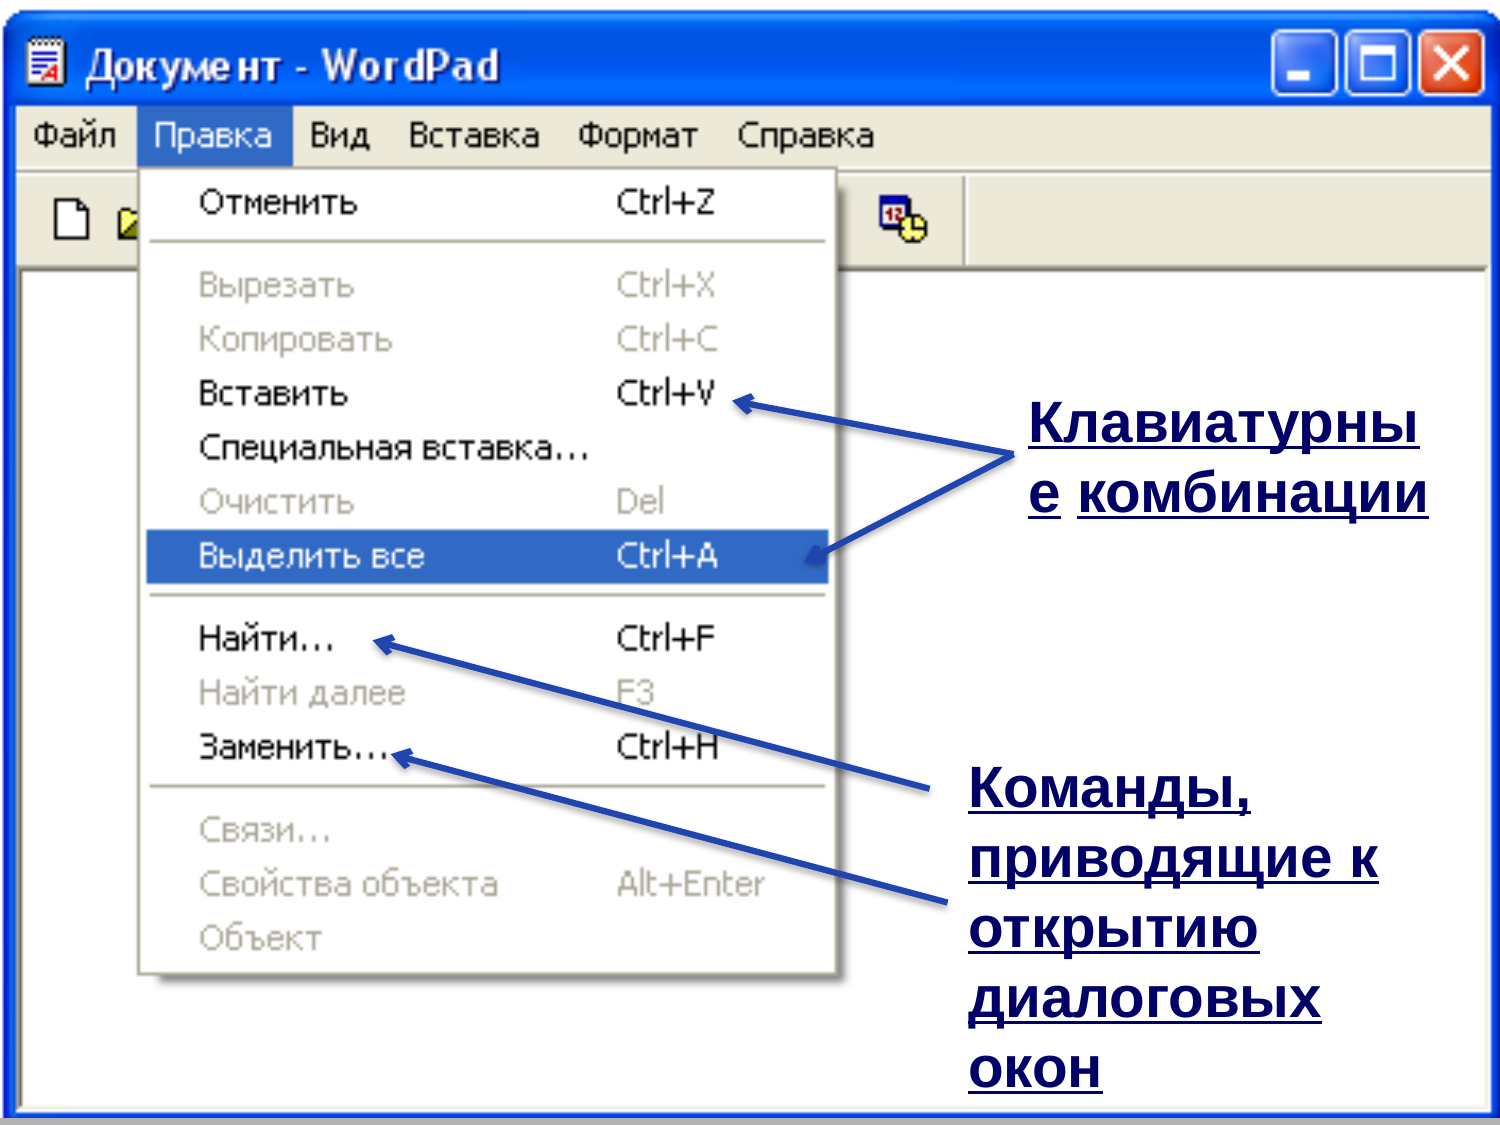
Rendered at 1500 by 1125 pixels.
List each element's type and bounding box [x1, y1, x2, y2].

text_box [372, 640, 930, 790]
text_box [803, 454, 1014, 563]
list [0, 0, 1500, 1119]
text_box [731, 400, 1014, 456]
text_box [390, 753, 948, 903]
